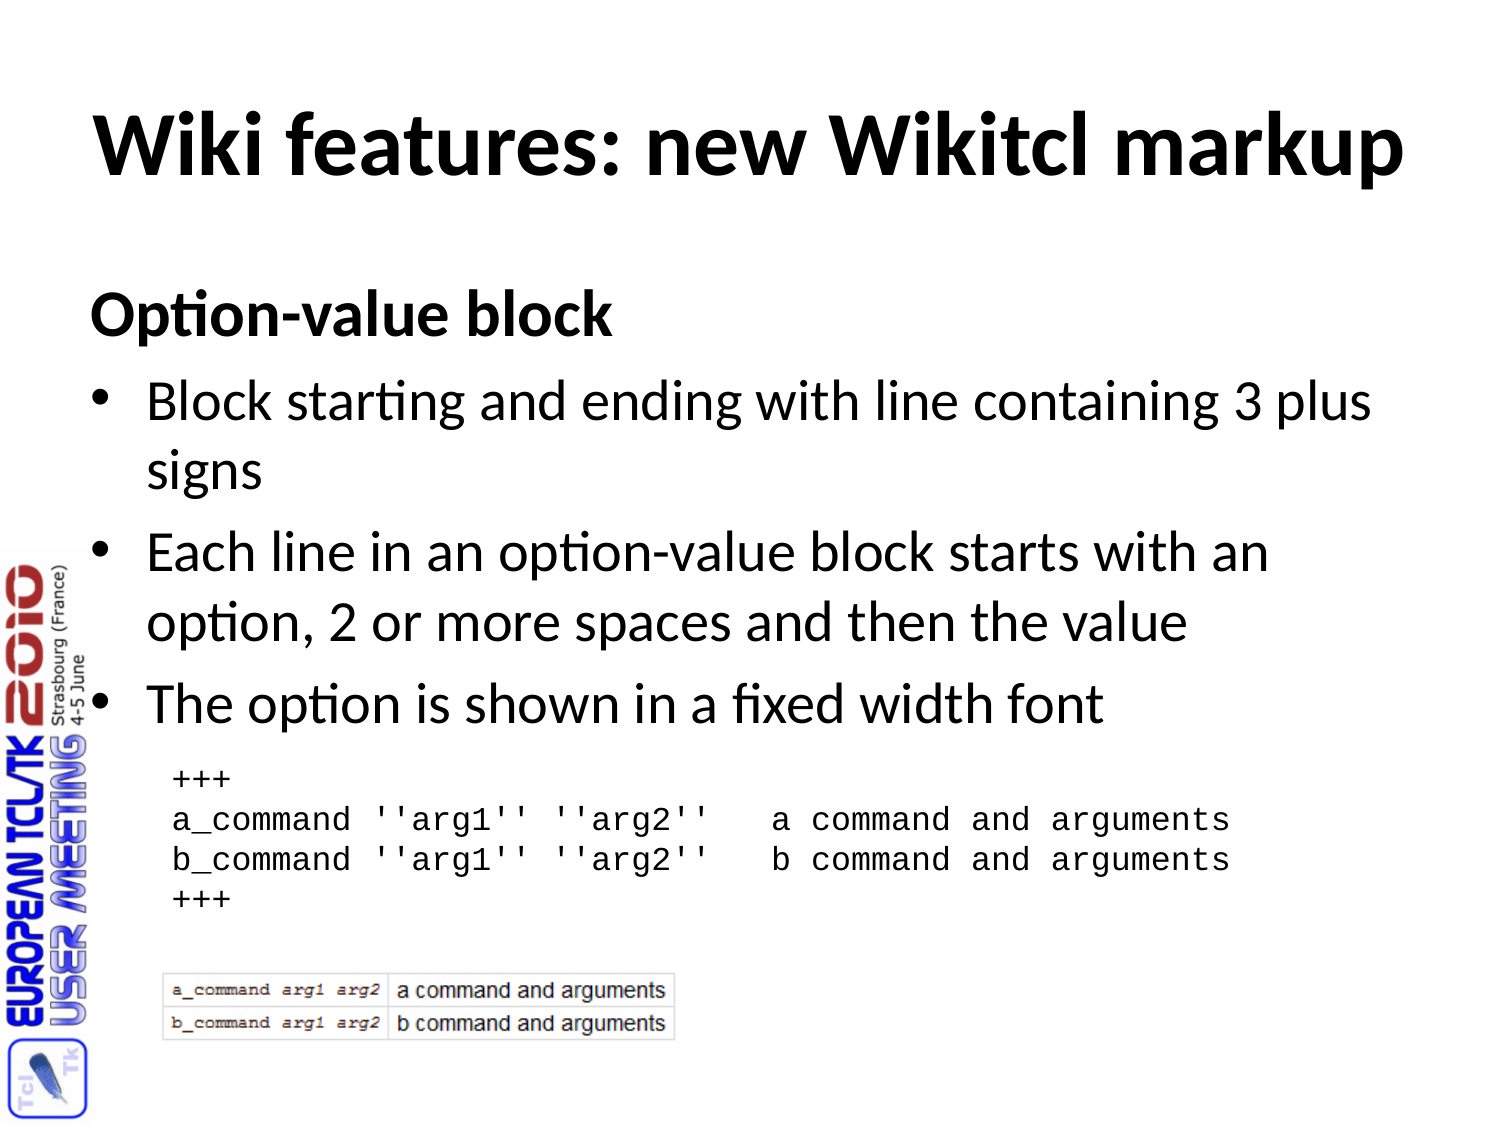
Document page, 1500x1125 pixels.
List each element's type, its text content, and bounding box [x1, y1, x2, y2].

title Wiki features: new Wikitcl markup [75, 45, 1425, 233]
picture [0, 550, 334, 1124]
list Option-value block Block starting and ending with line containing 3 plus signs Each line in an option-value block starts with an option, 2 or more spaces and then the value The option is shown in a fixed width font [75, 262, 1425, 1005]
picture [149, 962, 702, 1051]
text_box +++ a_command ''arg1'' ''arg2'' a command and arguments b_command ''arg1'' ''arg2'' b command and arguments +++ [156, 749, 1247, 970]
